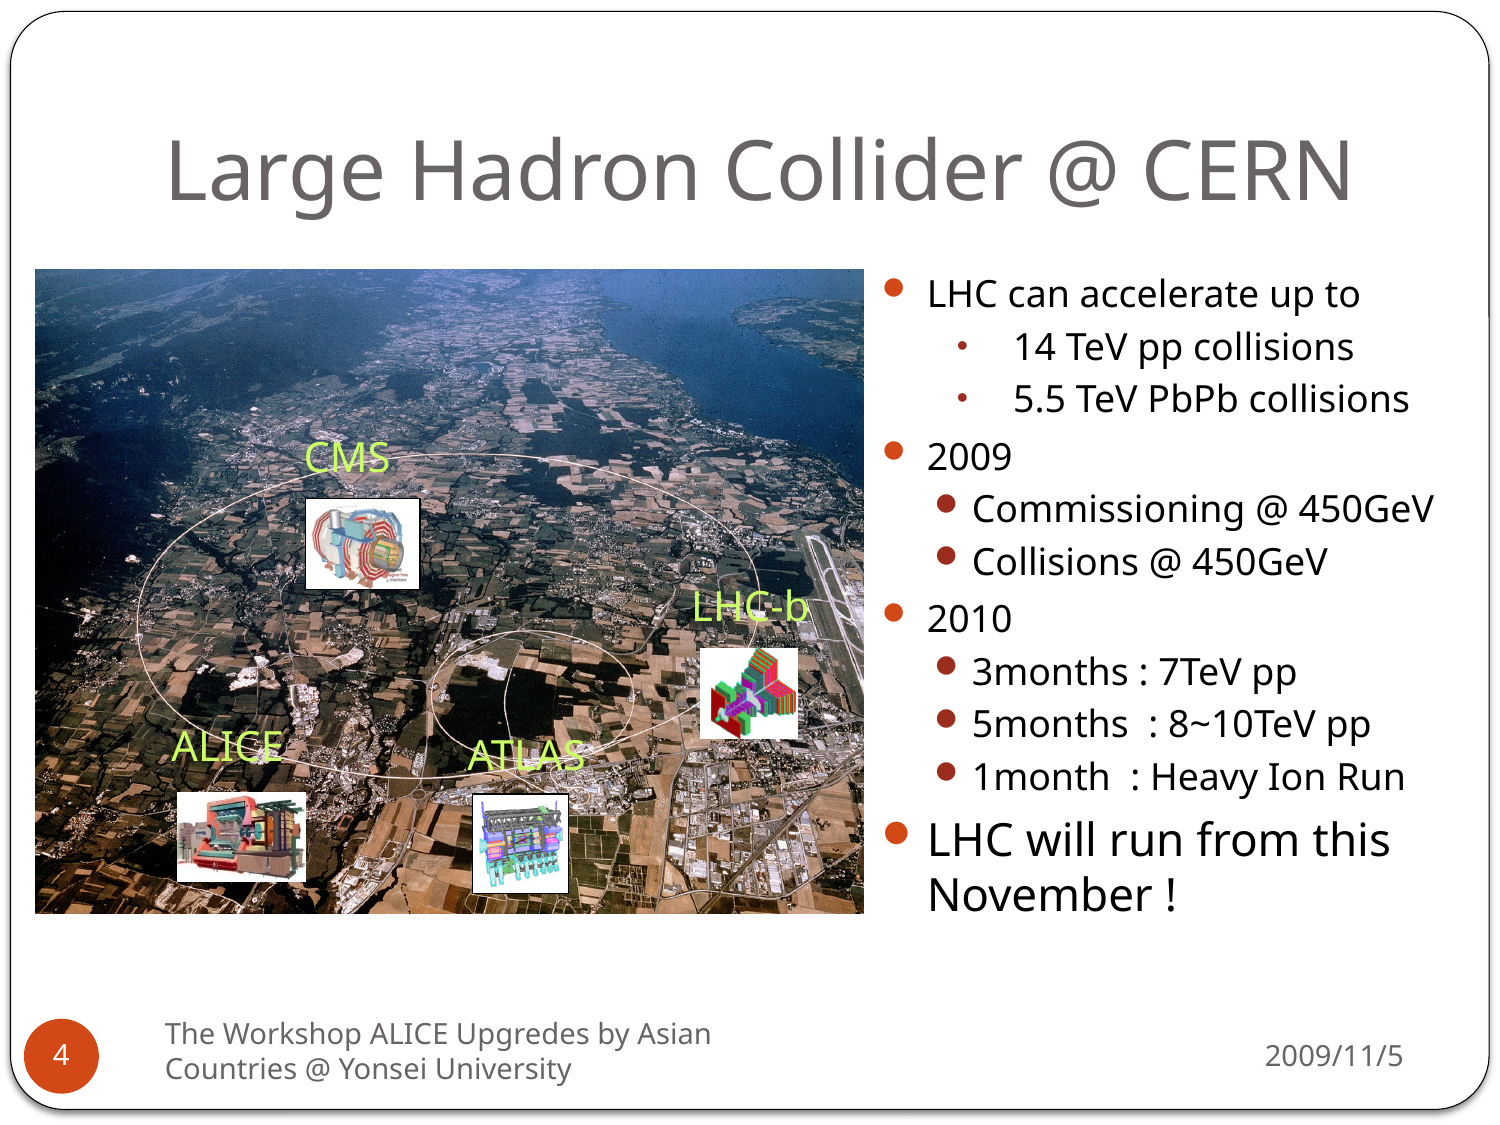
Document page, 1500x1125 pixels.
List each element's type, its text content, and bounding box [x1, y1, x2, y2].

title Large Hadron Collider @ CERN [150, 45, 1425, 233]
slide_number 4 [23, 1018, 99, 1094]
list LHC can accelerate up to 14 TeV pp collisions 5.5 TeV PbPb collisions 2009 Commissioning @ 450GeV Collisions @ 450GeV 2010 3months : 7TeV pp 5months : 8~10TeV pp 1month : Heavy Ion Run LHC will run from this November ! [867, 262, 1465, 1005]
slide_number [1012, 1015, 1419, 1094]
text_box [34, 269, 864, 915]
footer The Workshop ALICE Upgredes by Asian Countries @ Yonsei University [150, 1012, 800, 1088]
